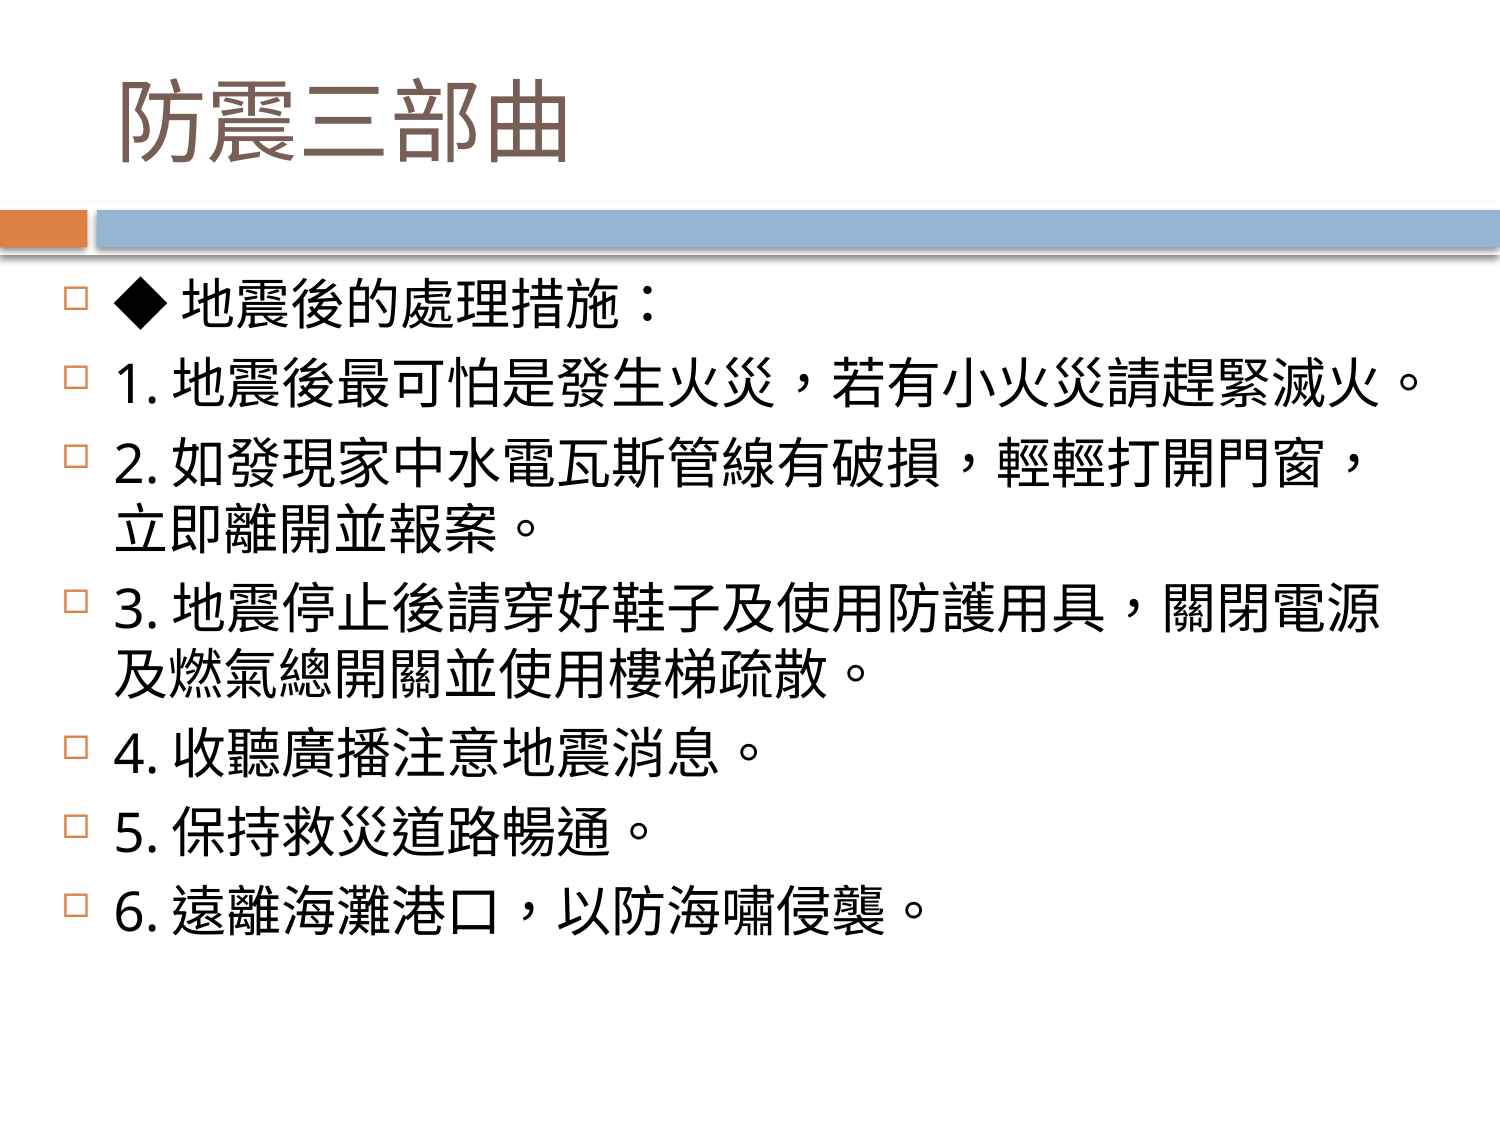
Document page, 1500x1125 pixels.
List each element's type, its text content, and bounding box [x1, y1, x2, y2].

list ◆地震後的處理措施： 1.地震後最可怕是發生火災，若有小火災請趕緊滅火。 2.如發現家中水電瓦斯管線有破損，輕輕打開門窗，立即離開並報案。 3.地震停止後請穿好鞋子及使用防護用具，關閉電源及燃氣總開關並使用樓梯疏散。 4.收聽廣播注意地震消息。 5.保持救災道路暢通。 6.遠離海灘港口，以防海嘯侵襲。 [46, 262, 1438, 1000]
title 防震三部曲 [100, 37, 1438, 200]
